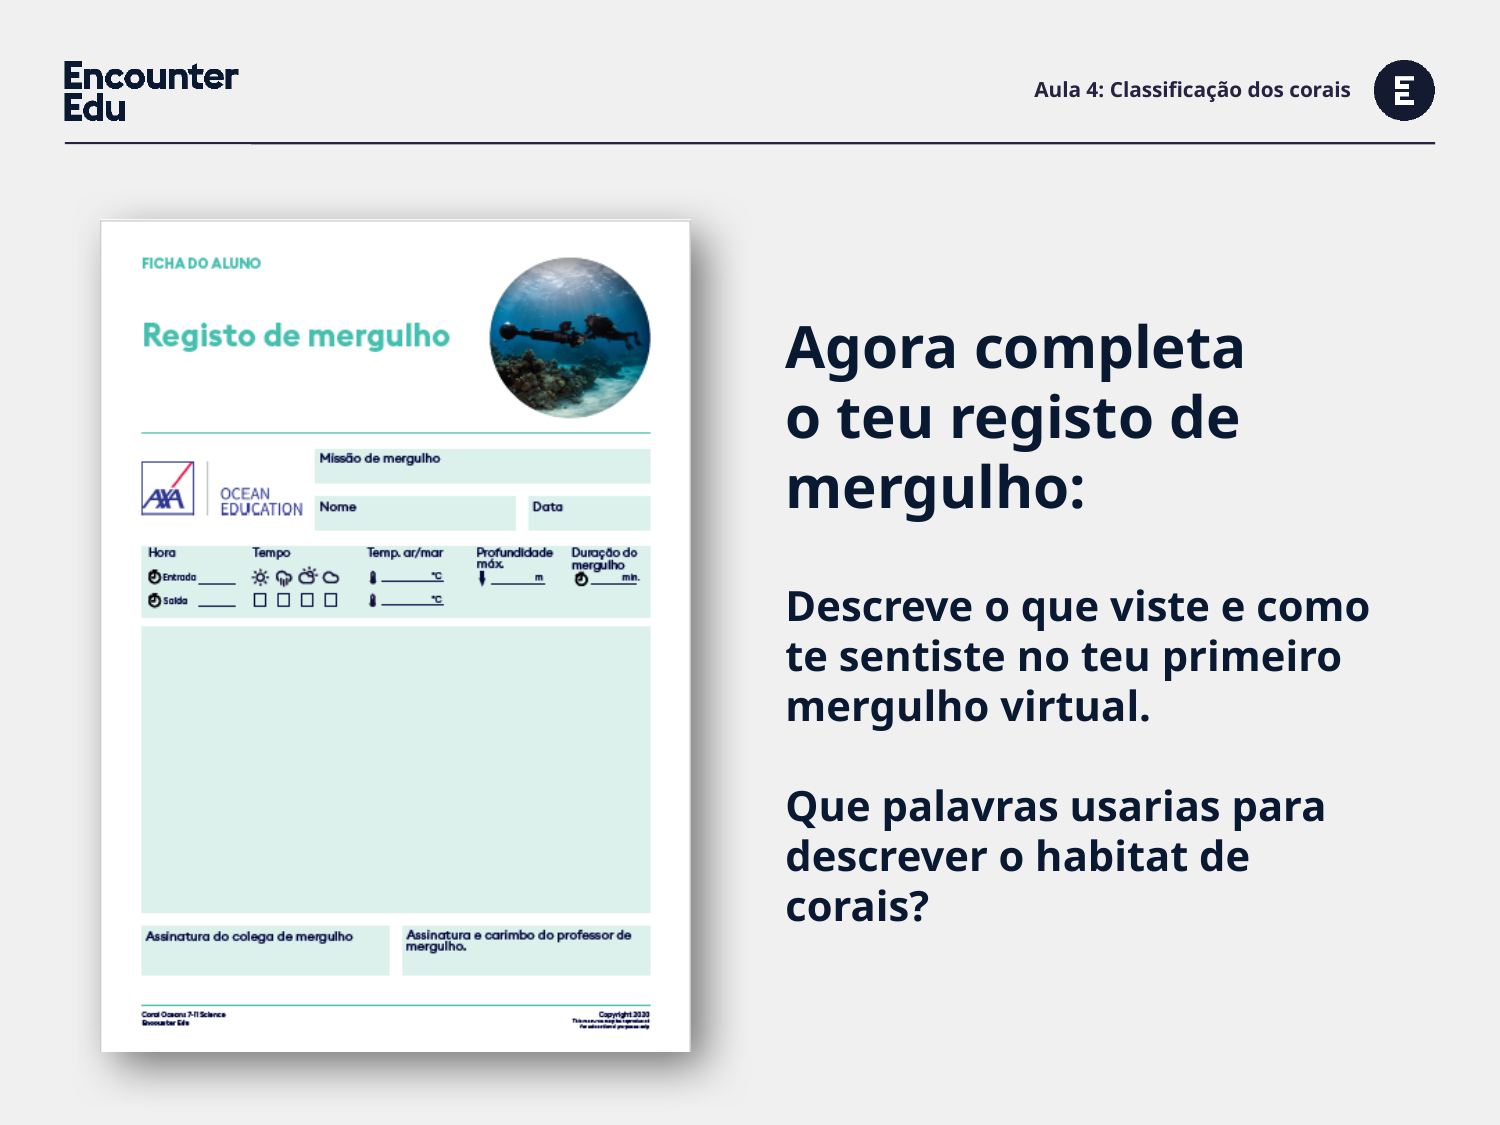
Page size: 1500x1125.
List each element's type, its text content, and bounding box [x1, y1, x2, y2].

picture [60, 59, 243, 122]
picture [1372, 58, 1436, 122]
text_box Agora completa o teu registo de mergulho: Descreve o que viste e como te sentiste no teu primeiro mergulho virtual. Que palavras usarias para descrever o habitat de corais? [777, 302, 1407, 938]
title Aula 4: Classificação dos corais [749, 67, 1359, 114]
picture [100, 219, 691, 1052]
